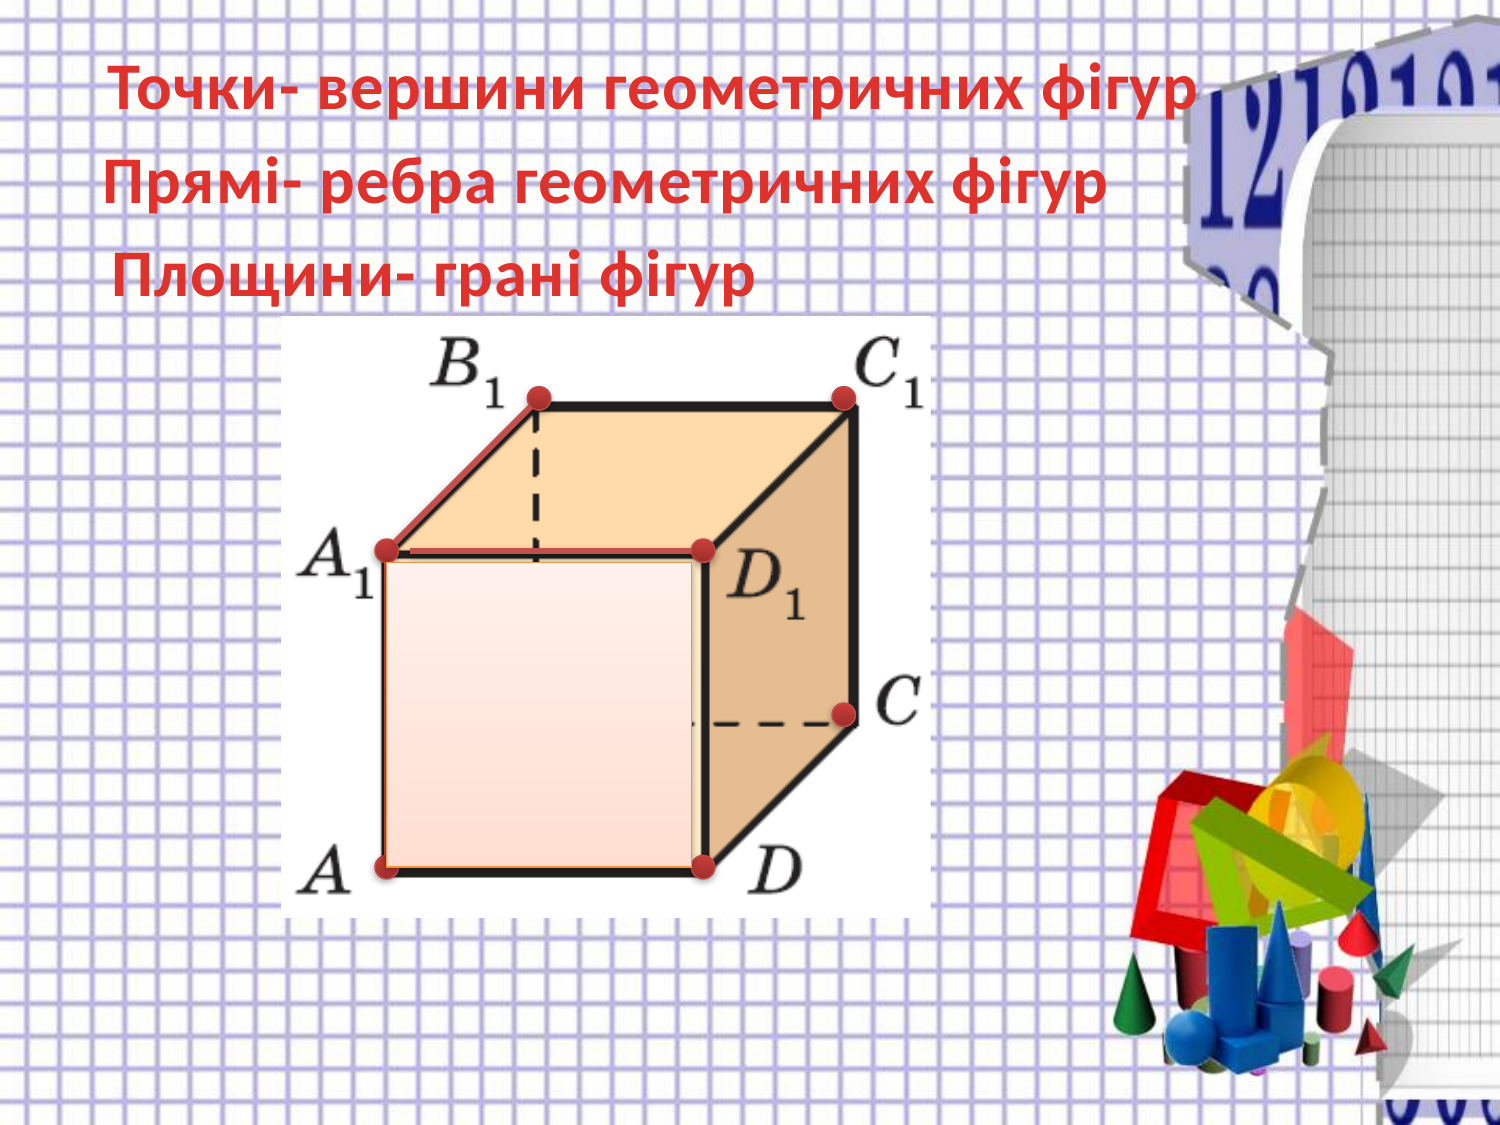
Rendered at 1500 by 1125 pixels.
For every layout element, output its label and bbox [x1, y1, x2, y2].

list [280, 316, 931, 918]
picture [0, 0, 1500, 1125]
text_box [394, 406, 531, 543]
